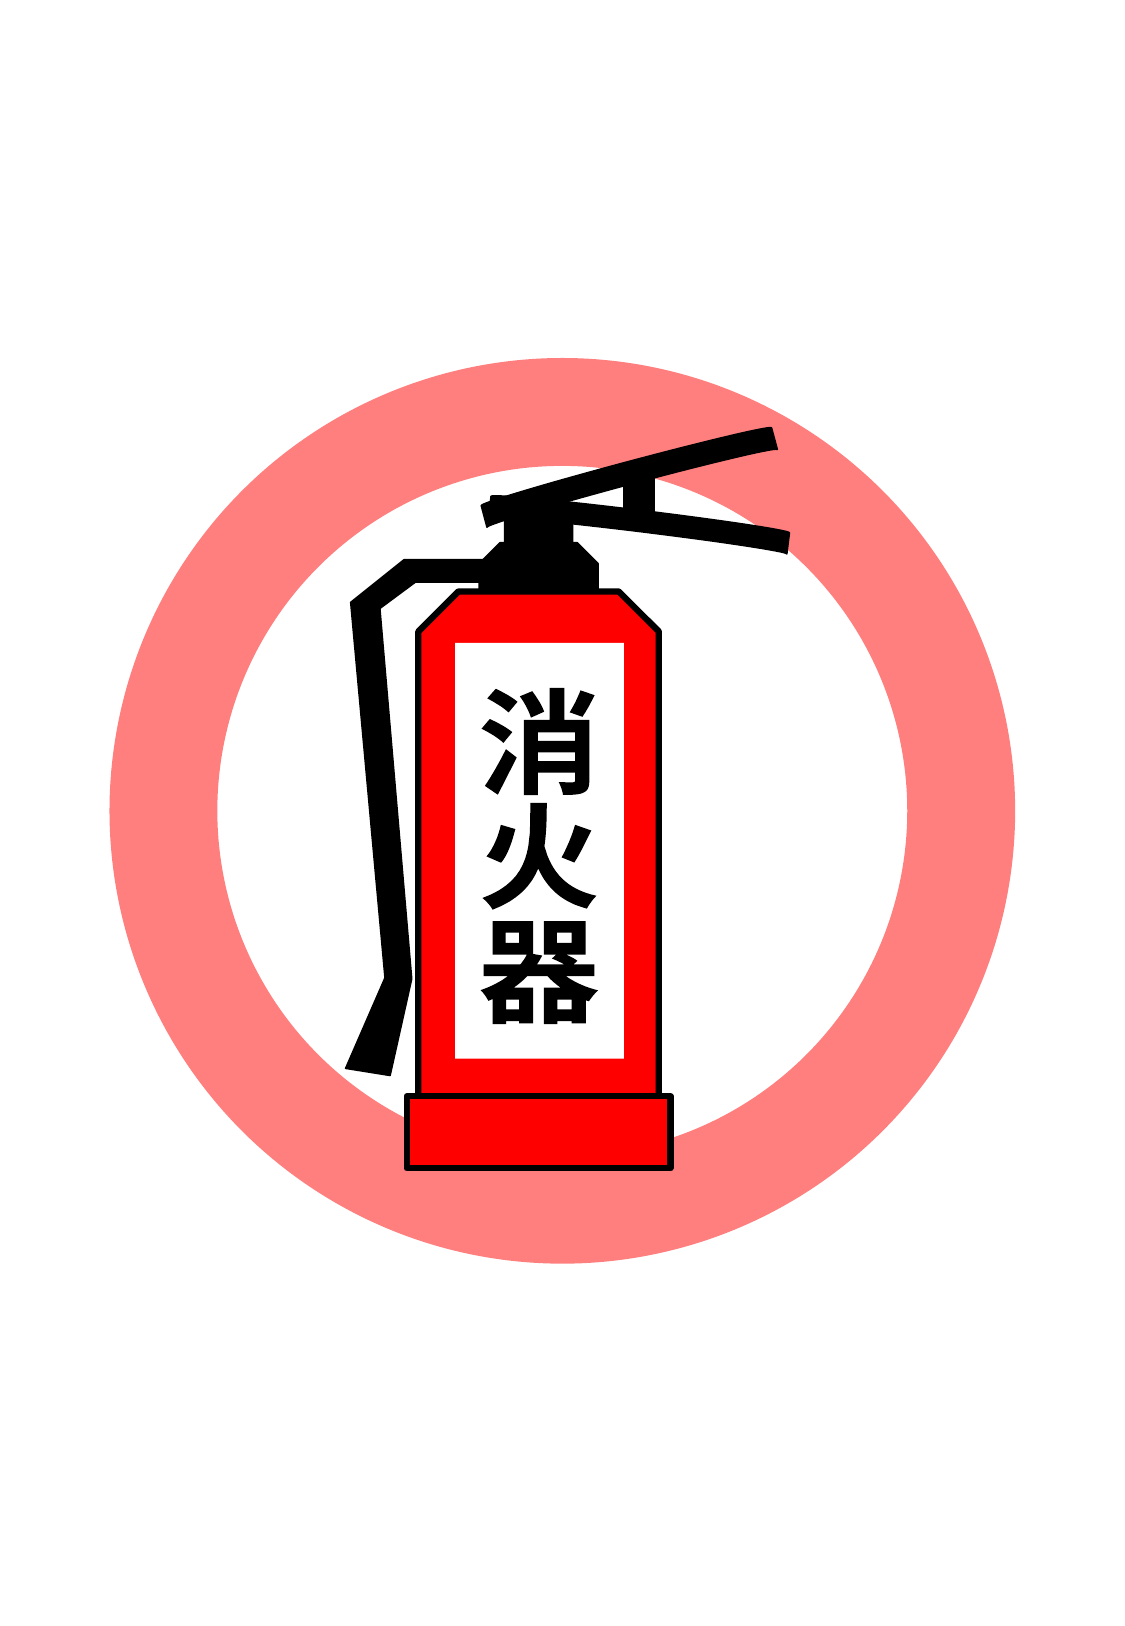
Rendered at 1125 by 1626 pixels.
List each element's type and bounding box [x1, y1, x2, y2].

text_box [109, 357, 1016, 1264]
